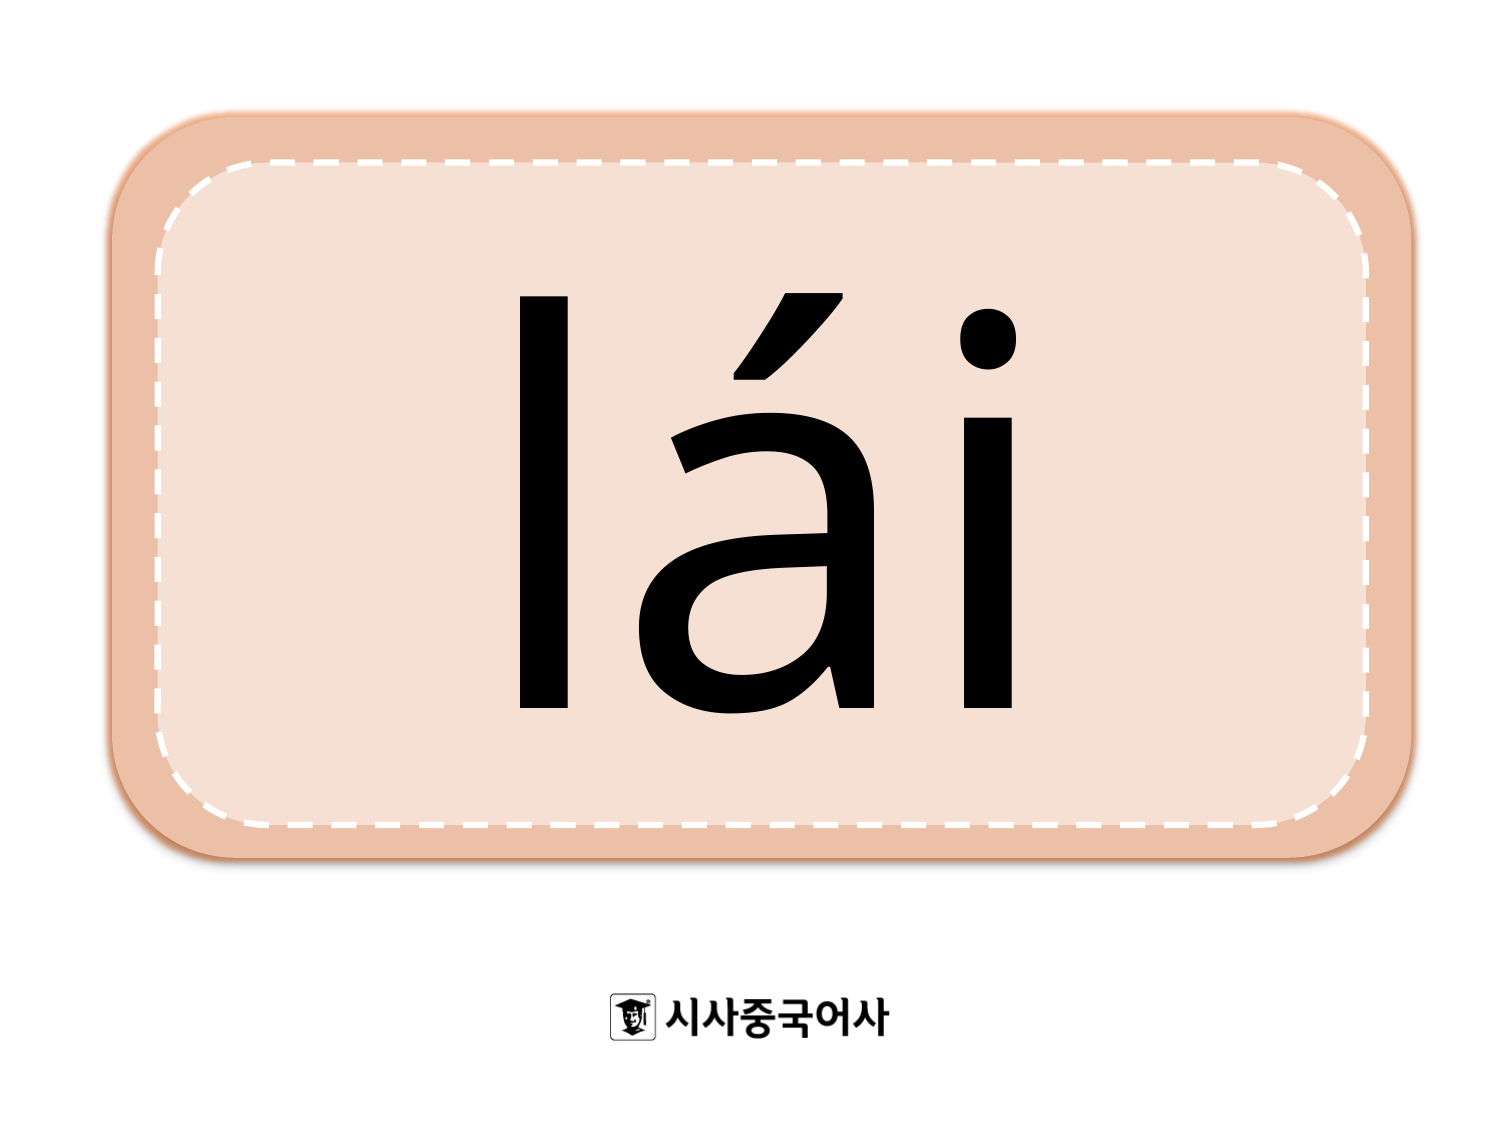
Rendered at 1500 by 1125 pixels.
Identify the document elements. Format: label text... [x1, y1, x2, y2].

picture [602, 987, 898, 1047]
text_box lái [162, 160, 1371, 824]
